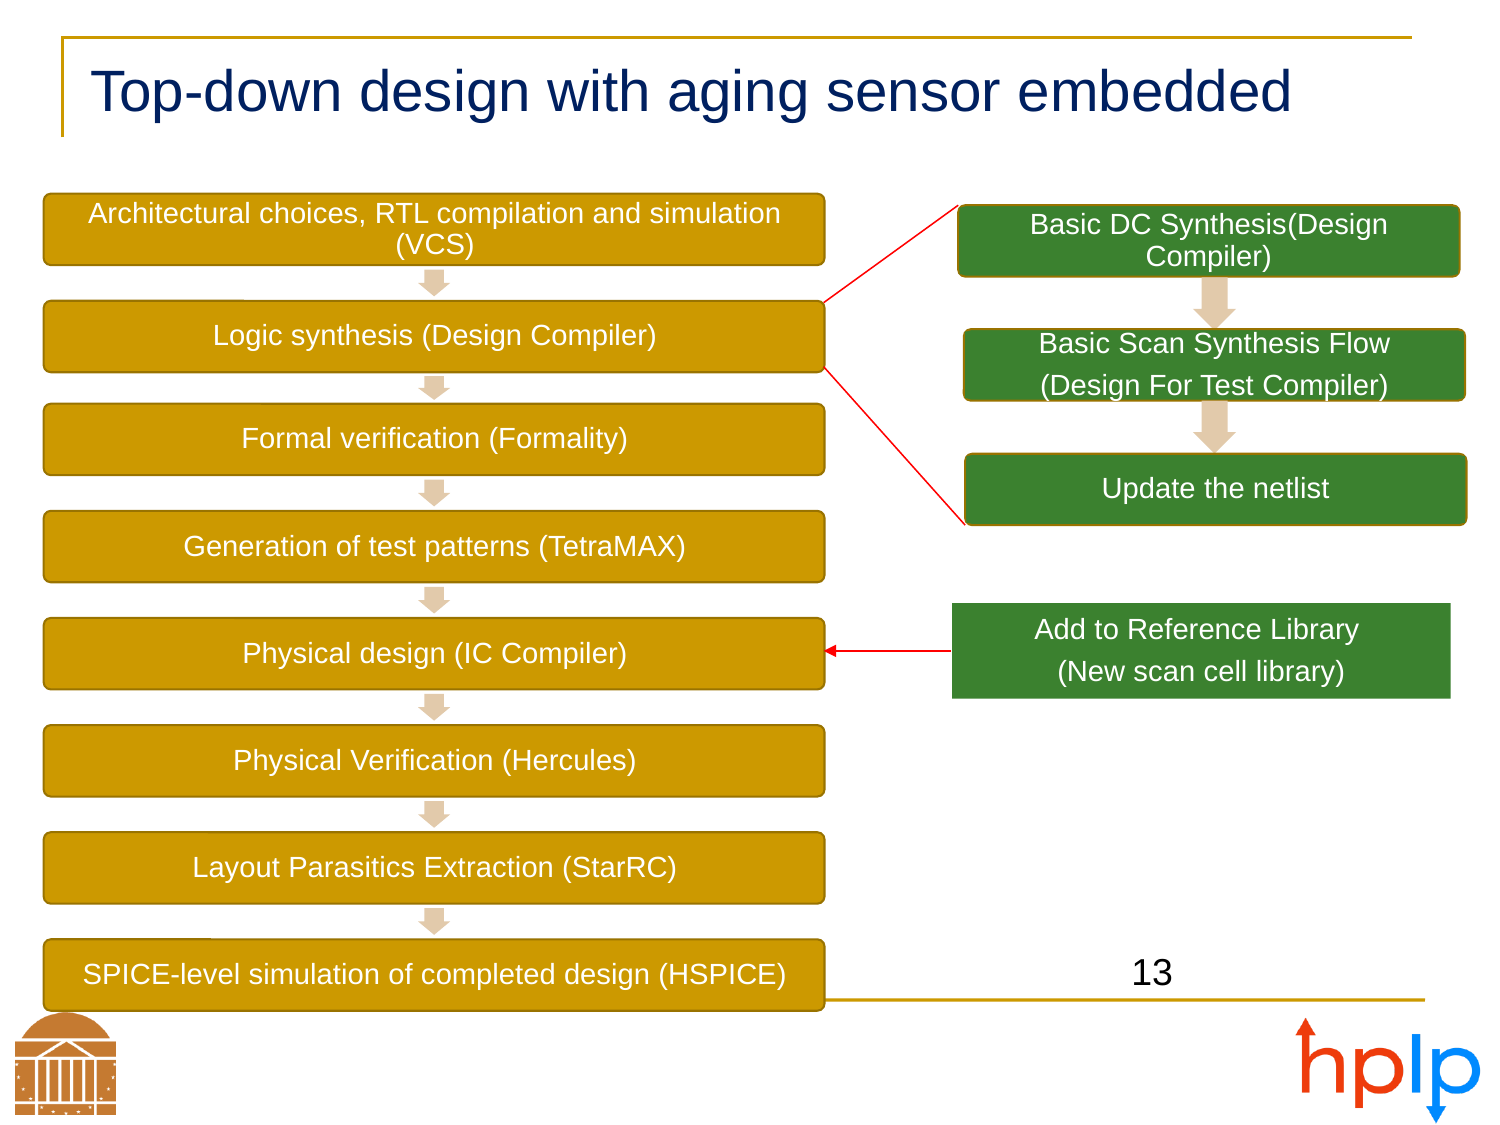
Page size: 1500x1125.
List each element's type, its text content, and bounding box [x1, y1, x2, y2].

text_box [27, 192, 841, 1016]
slide_number 13 [1116, 940, 1467, 1016]
picture [1257, 999, 1500, 1125]
picture [15, 1012, 116, 1115]
text_box Add to Reference Library (New scan cell library) [952, 603, 1451, 699]
title Top-down design with aging sensor embedded [75, 45, 1425, 183]
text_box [823, 204, 1467, 526]
